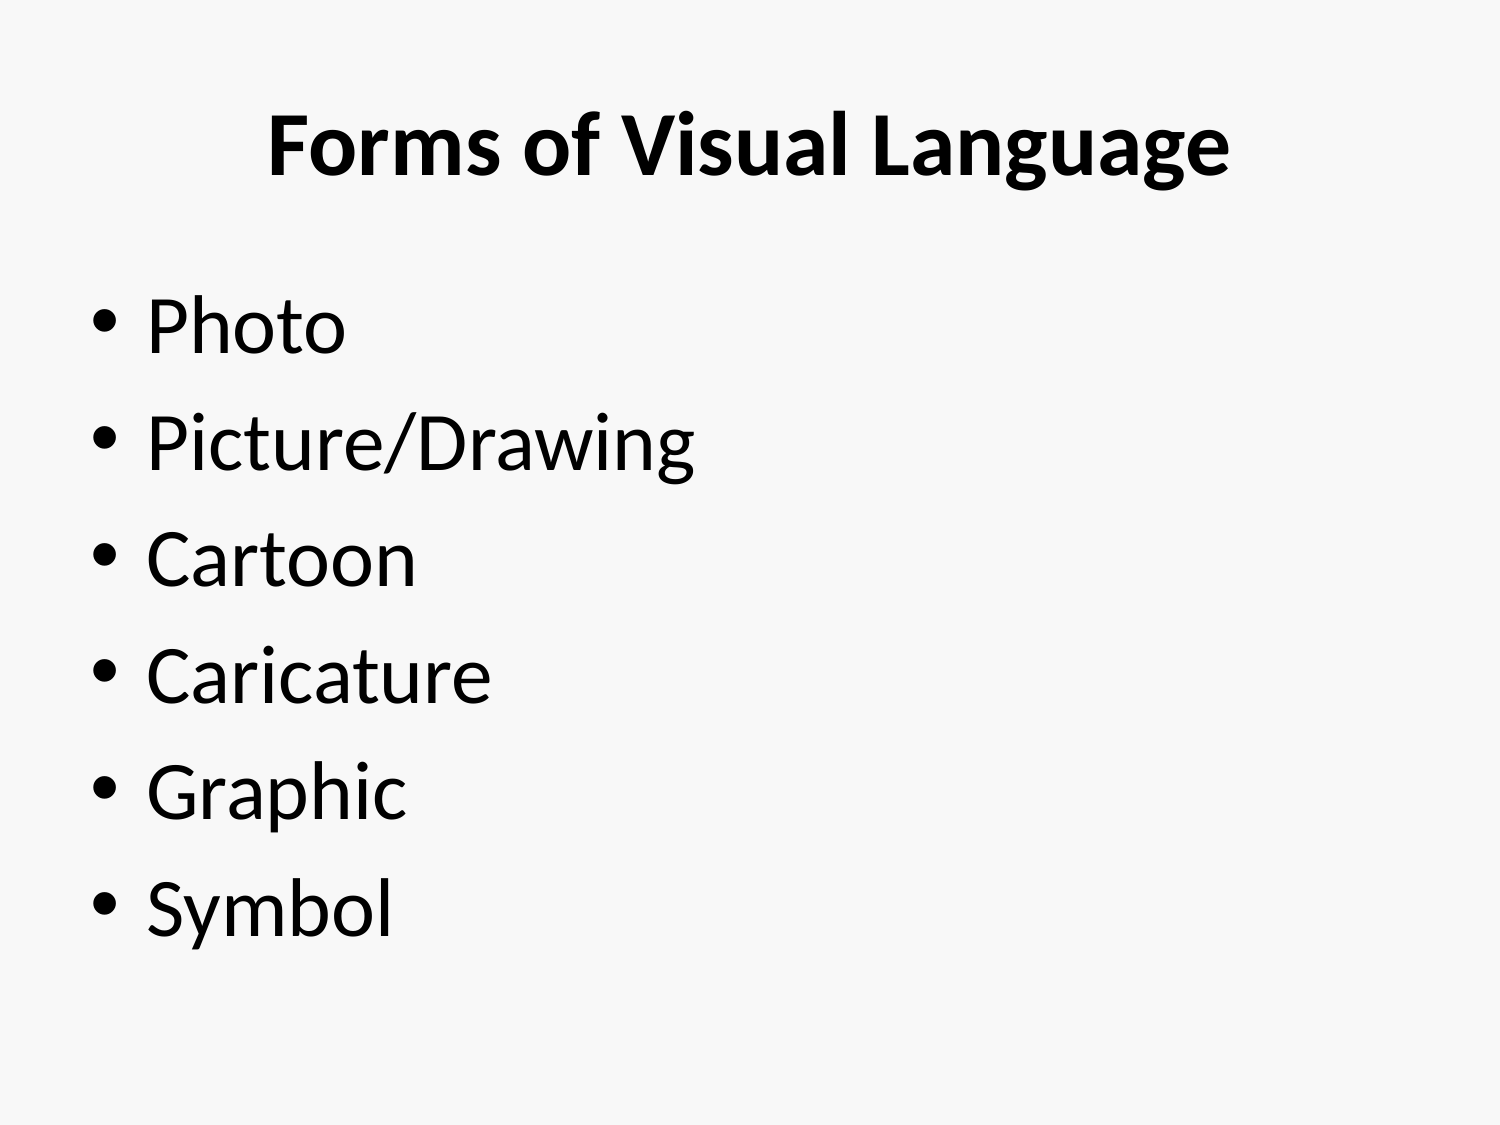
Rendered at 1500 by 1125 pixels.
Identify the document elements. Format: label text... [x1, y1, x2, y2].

title Forms of Visual Language [75, 45, 1425, 233]
list Photo Picture/Drawing Cartoon Caricature Graphic Symbol [75, 262, 1425, 1005]
